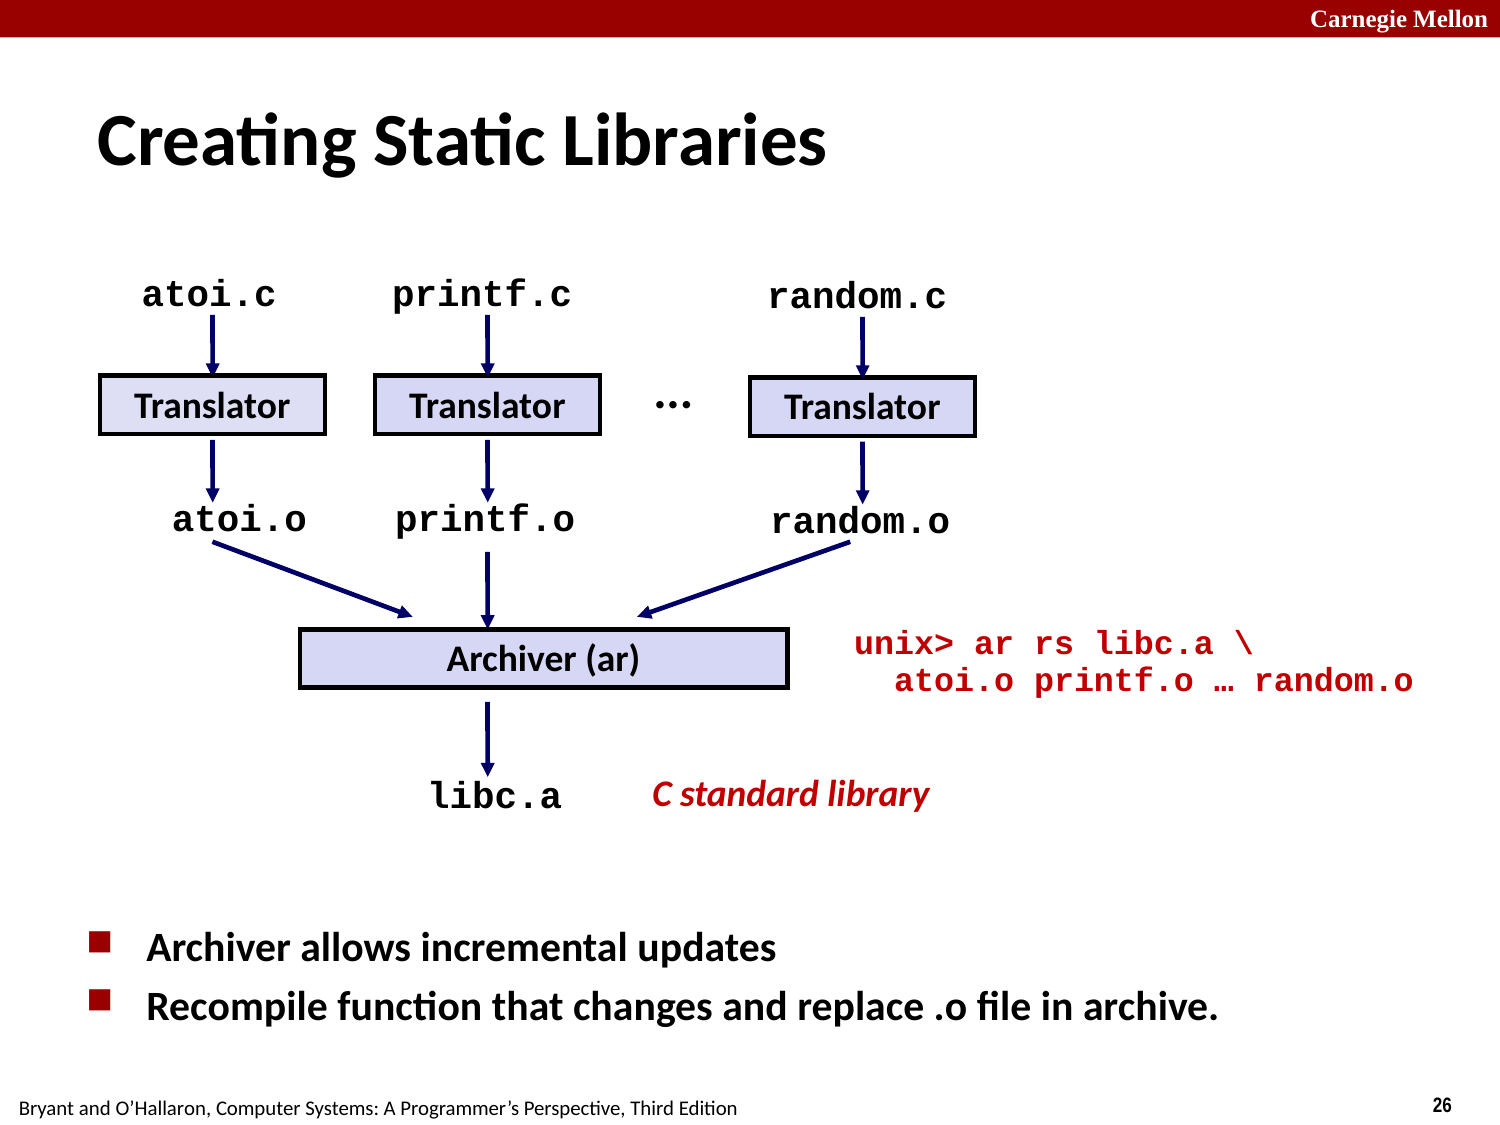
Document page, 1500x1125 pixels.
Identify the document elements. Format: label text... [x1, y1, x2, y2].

text_box C standard library [637, 763, 1125, 823]
text_box [856, 316, 869, 380]
text_box printf.o [380, 489, 591, 548]
text_box libc.a [412, 766, 577, 825]
title Creating Static Libraries [82, 71, 1500, 201]
text_box [212, 541, 413, 619]
text_box [481, 314, 494, 378]
text_box Translator [749, 377, 975, 436]
text_box [481, 701, 494, 777]
text_box ... [638, 354, 709, 429]
text_box [481, 551, 494, 629]
text_box printf.c [377, 264, 587, 323]
text_box atoi.o [157, 489, 322, 548]
text_box unix> ar rs libc.a \ atoi.o printf.o … random.o [839, 616, 1430, 708]
text_box [637, 550, 828, 619]
text_box atoi.c [126, 264, 292, 323]
text_box Archiver (ar) [300, 629, 788, 688]
text_box [206, 323, 219, 375]
text_box [206, 439, 219, 503]
text_box random.c [752, 266, 962, 325]
text_box Translator [374, 375, 600, 435]
text_box random.o [755, 491, 966, 550]
text_box [481, 439, 494, 503]
text_box [856, 441, 869, 505]
text_box Translator [99, 375, 325, 435]
text_box Archiver allows incremental updates Recompile function that changes and replace .o file in archive. [74, 912, 1438, 1088]
